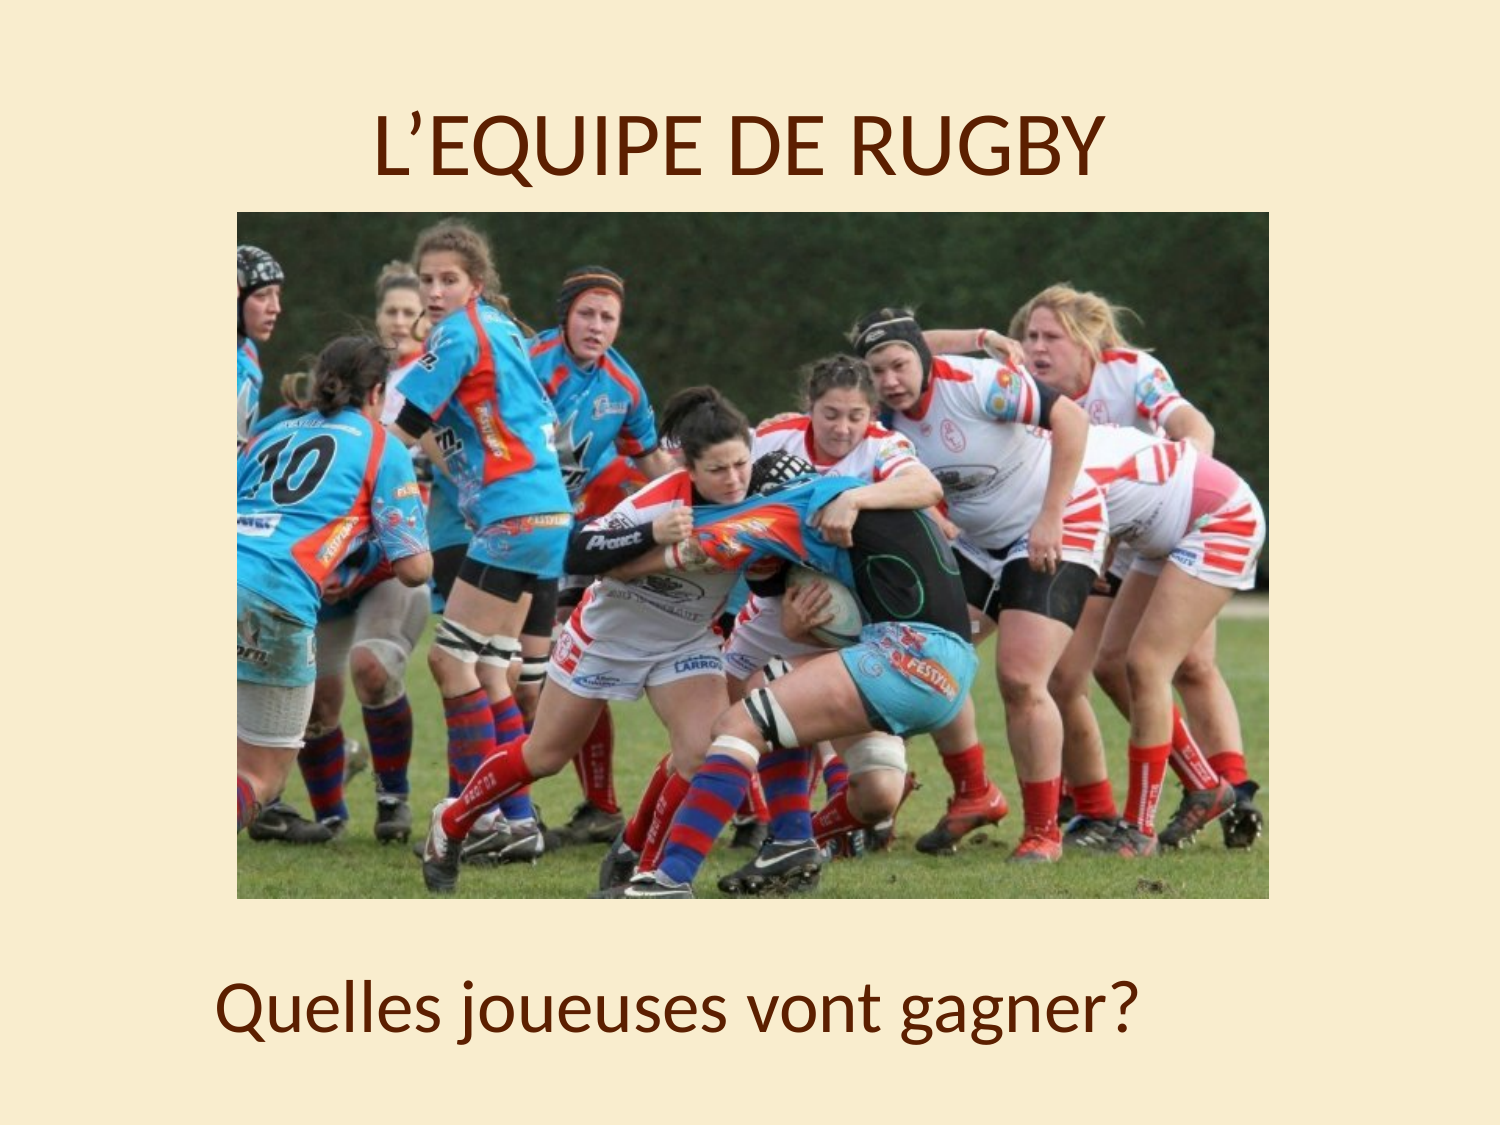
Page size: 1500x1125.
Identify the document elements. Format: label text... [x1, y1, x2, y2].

text_box Quelles joueuses vont gagner? [199, 949, 1259, 1055]
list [237, 212, 1270, 899]
title L’EQUIPE DE RUGBY [75, 45, 1425, 233]
